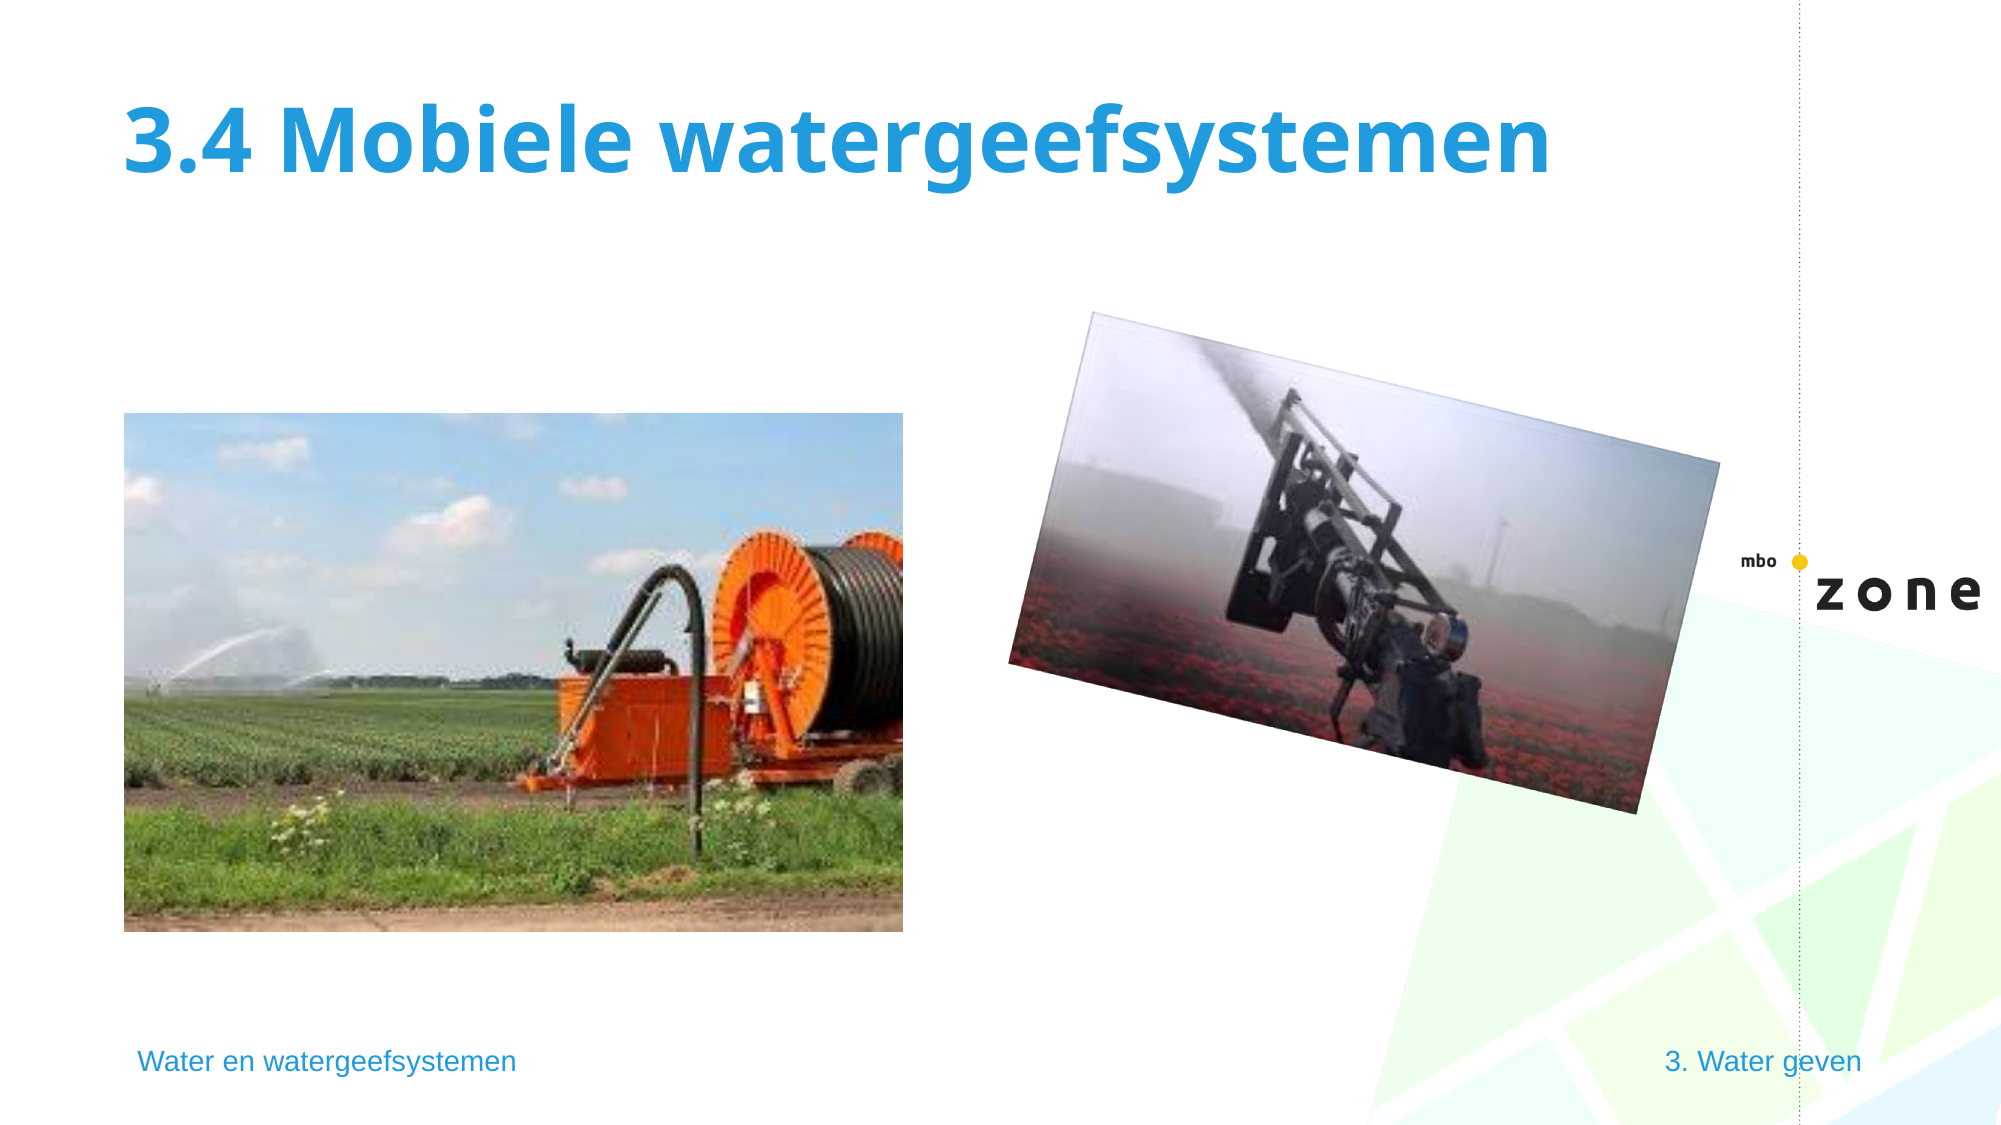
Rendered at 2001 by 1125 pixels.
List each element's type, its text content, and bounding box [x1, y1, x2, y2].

picture [123, 413, 903, 932]
picture [1009, 0, 2001, 1125]
list Water en watergeefsystemen [137, 1042, 639, 1103]
title 3.4 Mobiele watergeefsystemen [124, 94, 1607, 272]
list 3. Water geven [1412, 1042, 1863, 1103]
